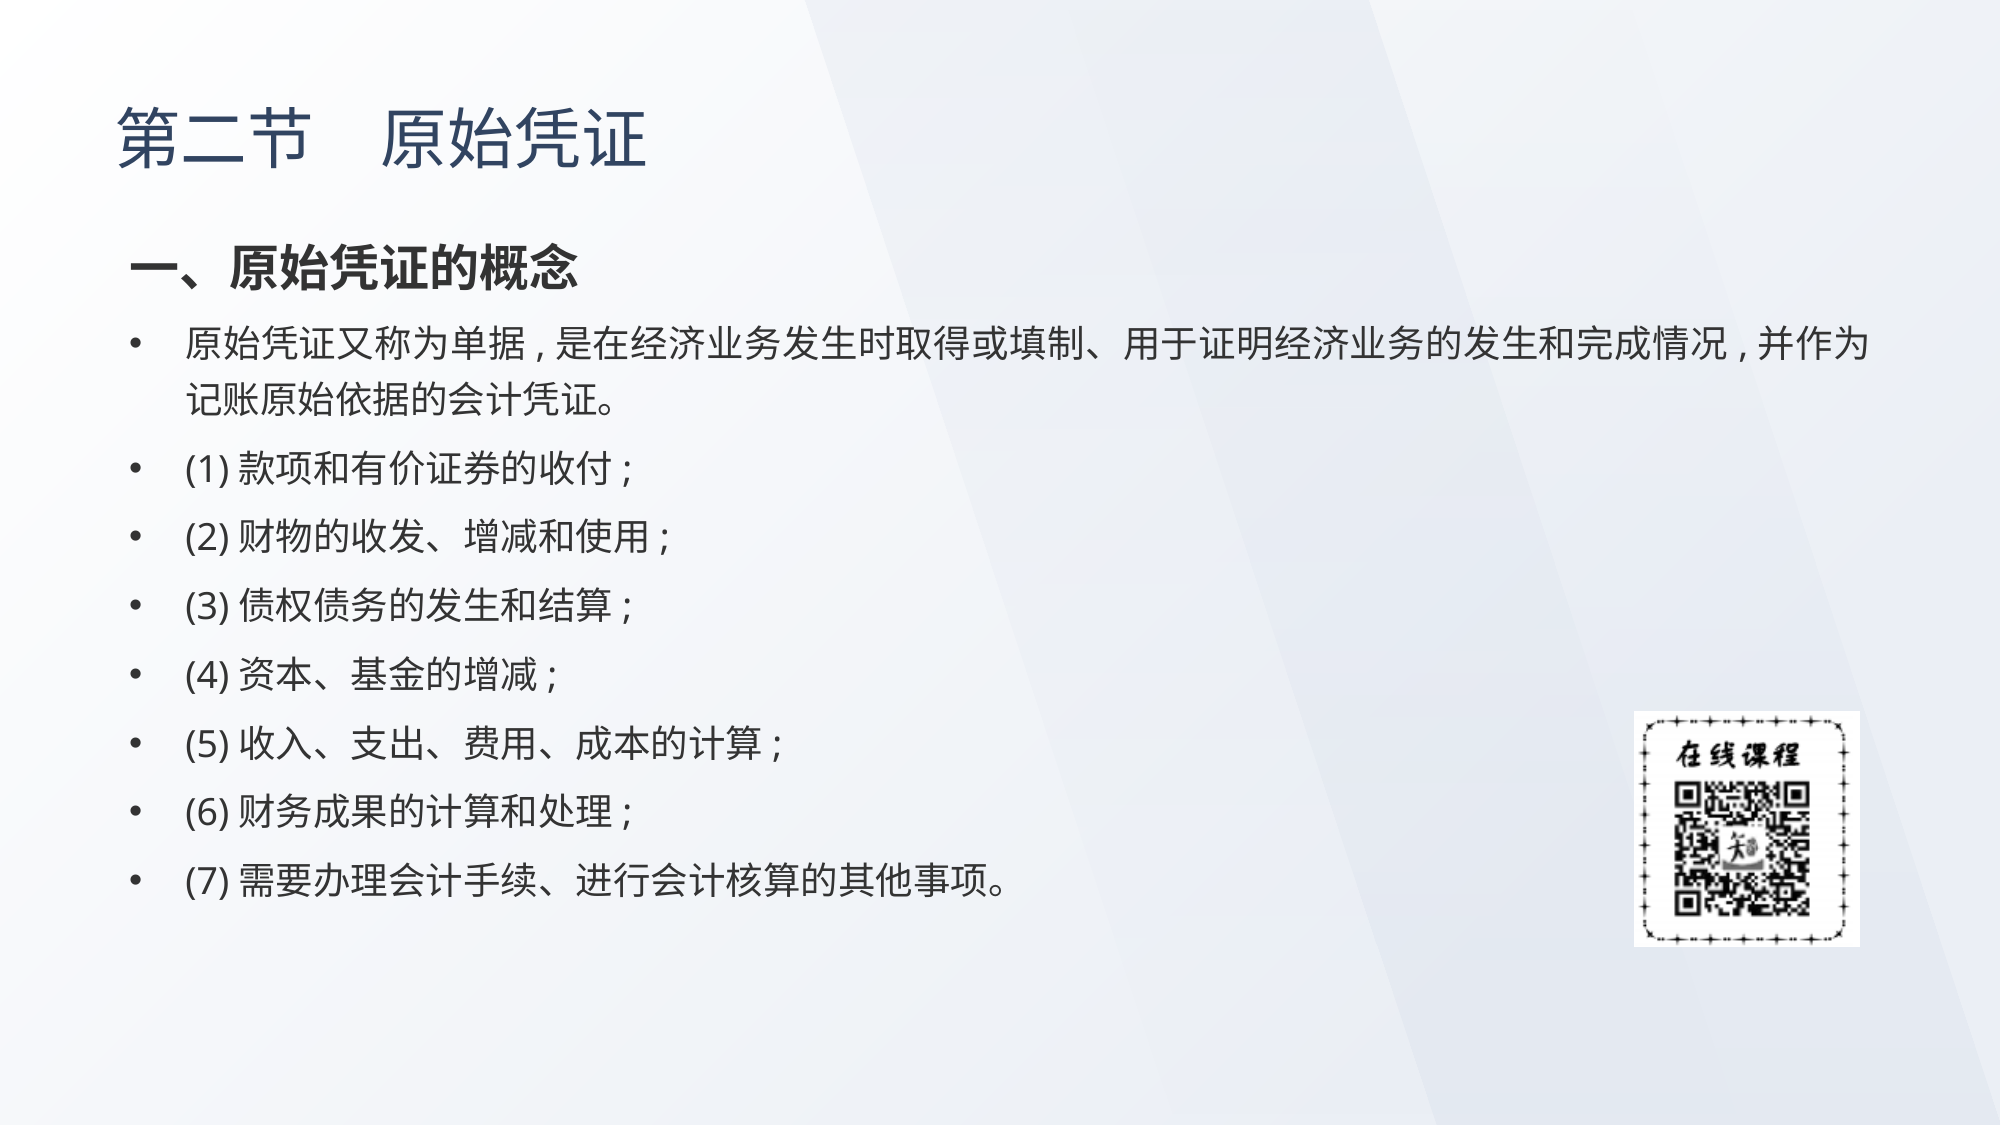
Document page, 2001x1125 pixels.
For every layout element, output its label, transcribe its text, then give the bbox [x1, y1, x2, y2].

text_box 一、原始凭证的概念 原始凭证又称为单据,是在经济业务发生时取得或填制、用于证明经济业务的发生和完成情况,并作为记账原始依据的会计凭证。 (1)款项和有价证券的收付; (2)财物的收发、增减和使用; (3)债权债务的发生和结算; (4)资本、基金的增减; (5)收入、支出、费用、成本的计算; (6)财务成果的计算和处理; (7)需要办理会计手续、进行会计核算的其他事项。 [114, 213, 1886, 1013]
picture [1634, 711, 1860, 947]
title 第二节 原始凭证 [114, 59, 1886, 178]
